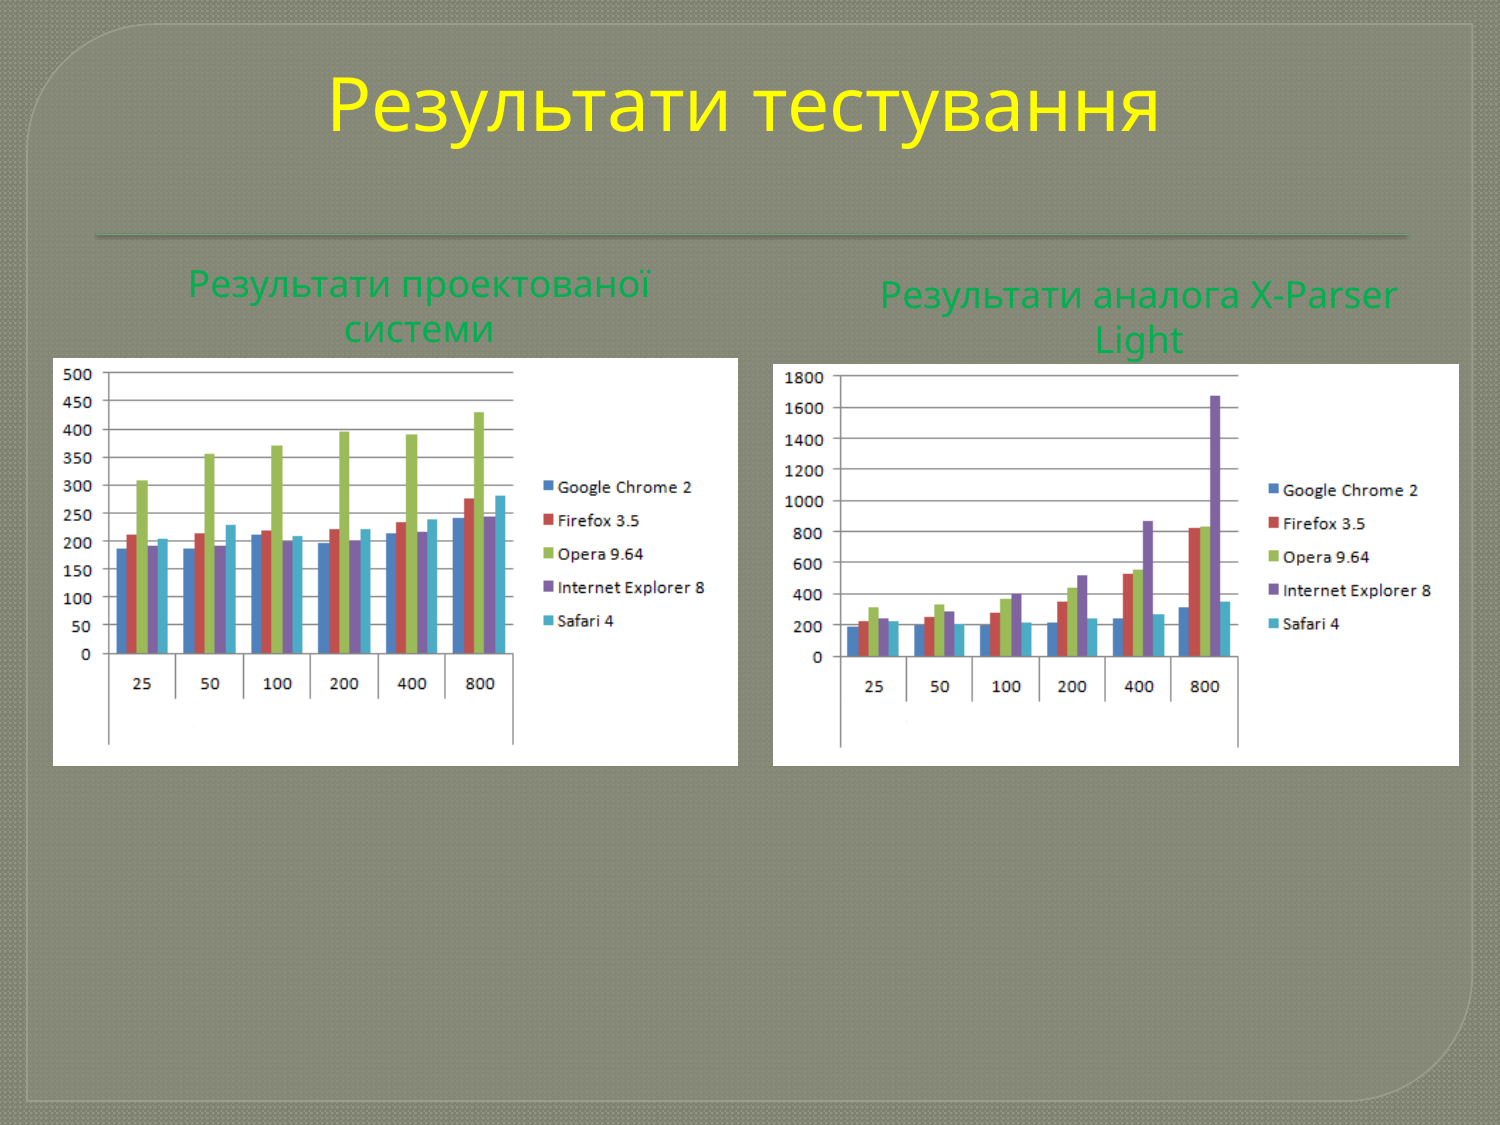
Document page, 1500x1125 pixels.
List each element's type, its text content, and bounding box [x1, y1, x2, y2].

picture [52, 357, 738, 766]
title Результати тестування [0, 1, 1500, 154]
picture [773, 364, 1459, 766]
text_box Результати аналога X-Parser Light [849, 263, 1429, 363]
text_box Результати проектованої системи [129, 252, 709, 357]
